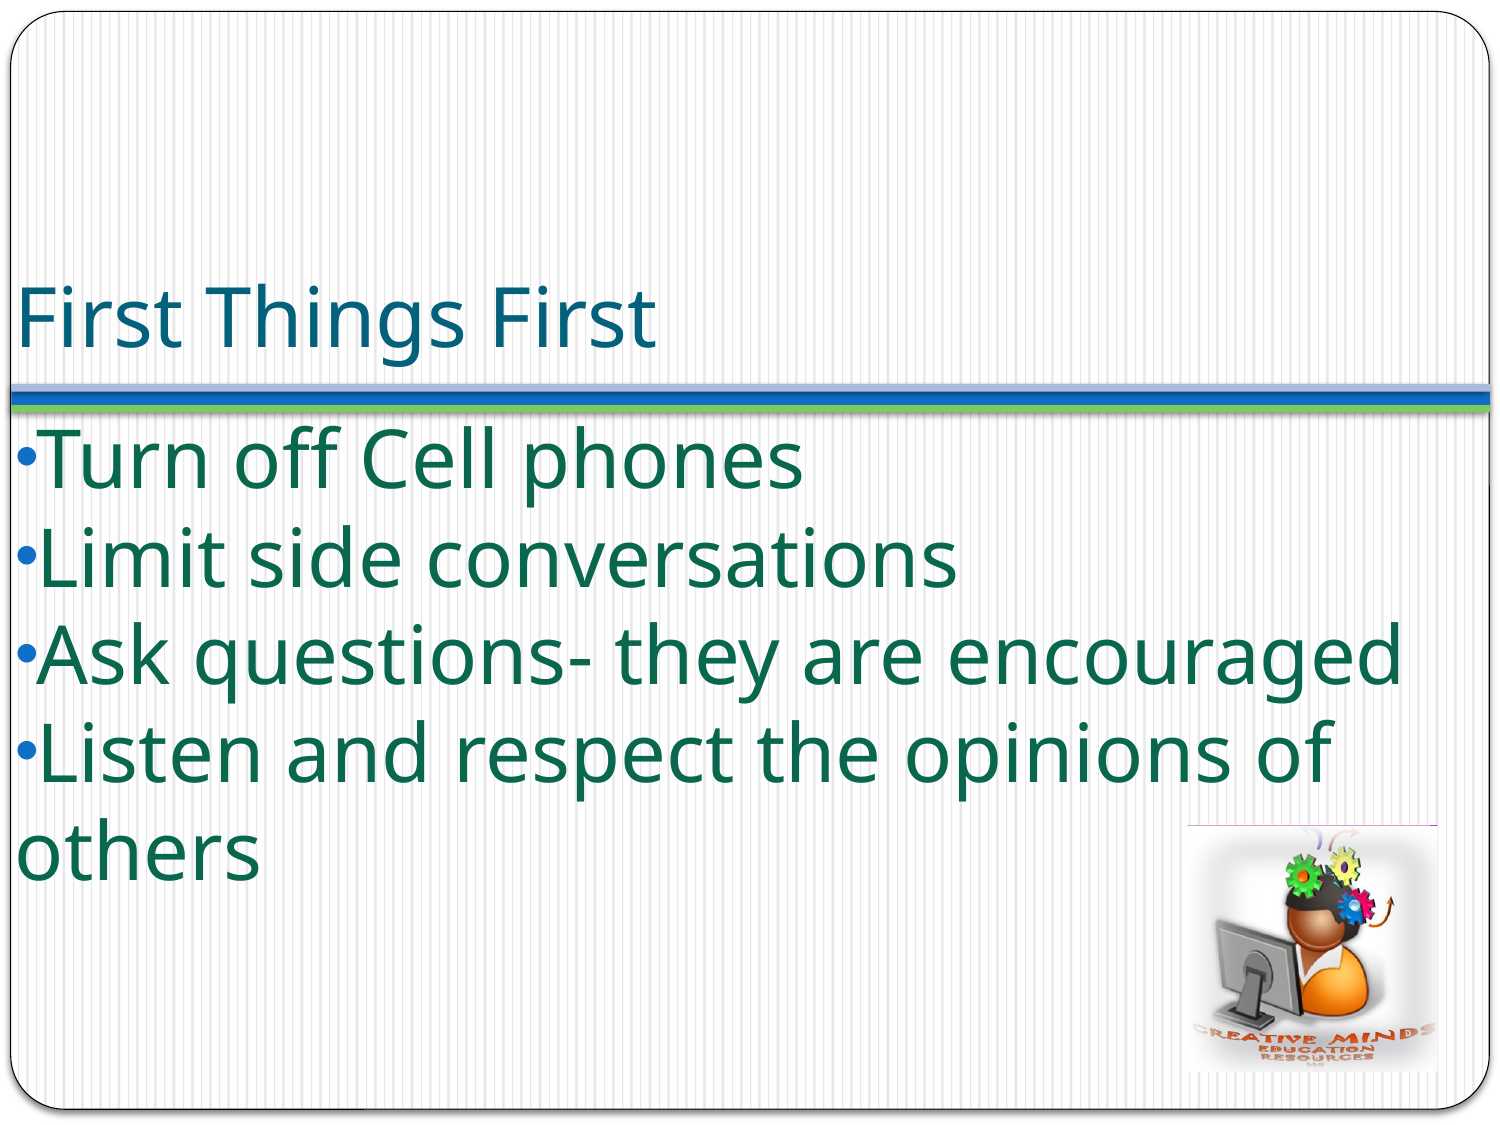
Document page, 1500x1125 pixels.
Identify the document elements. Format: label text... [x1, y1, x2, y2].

list Turn off Cell phones Limit side conversations Ask questions- they are encouraged Listen and respect the opinions of others [0, 399, 1438, 975]
picture [1187, 824, 1438, 1072]
title First Things First [0, 156, 1394, 380]
